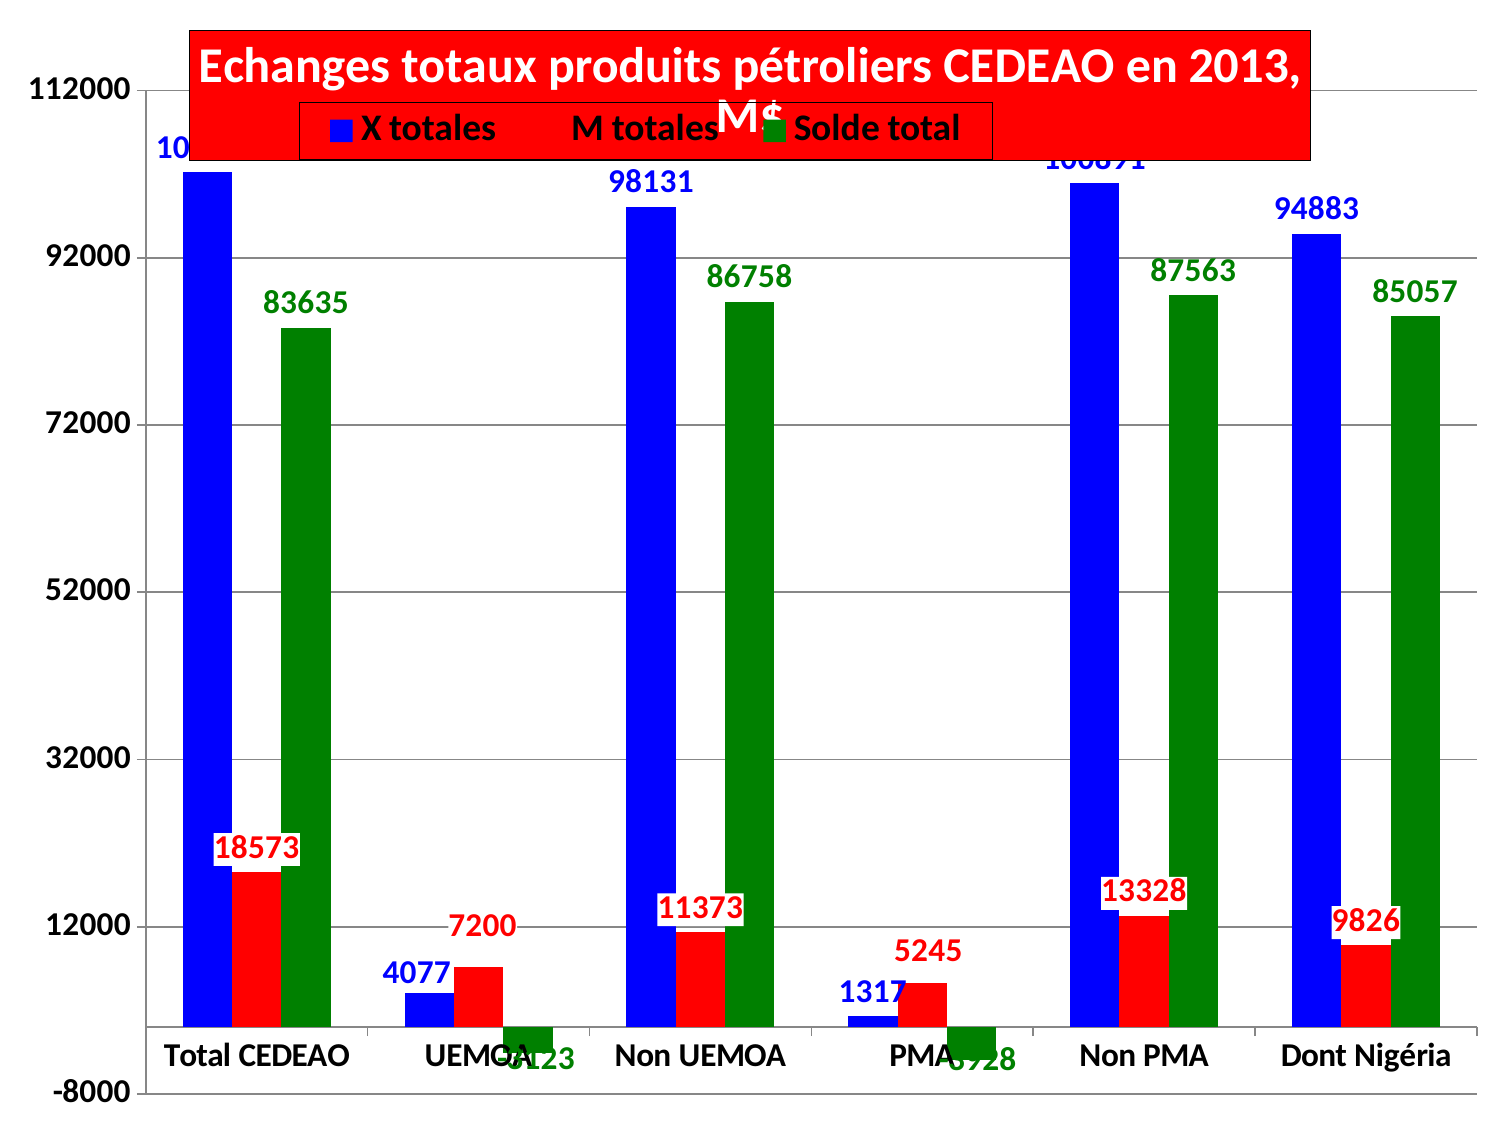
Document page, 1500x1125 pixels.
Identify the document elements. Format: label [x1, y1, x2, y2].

chart [0, 0, 1500, 1125]
